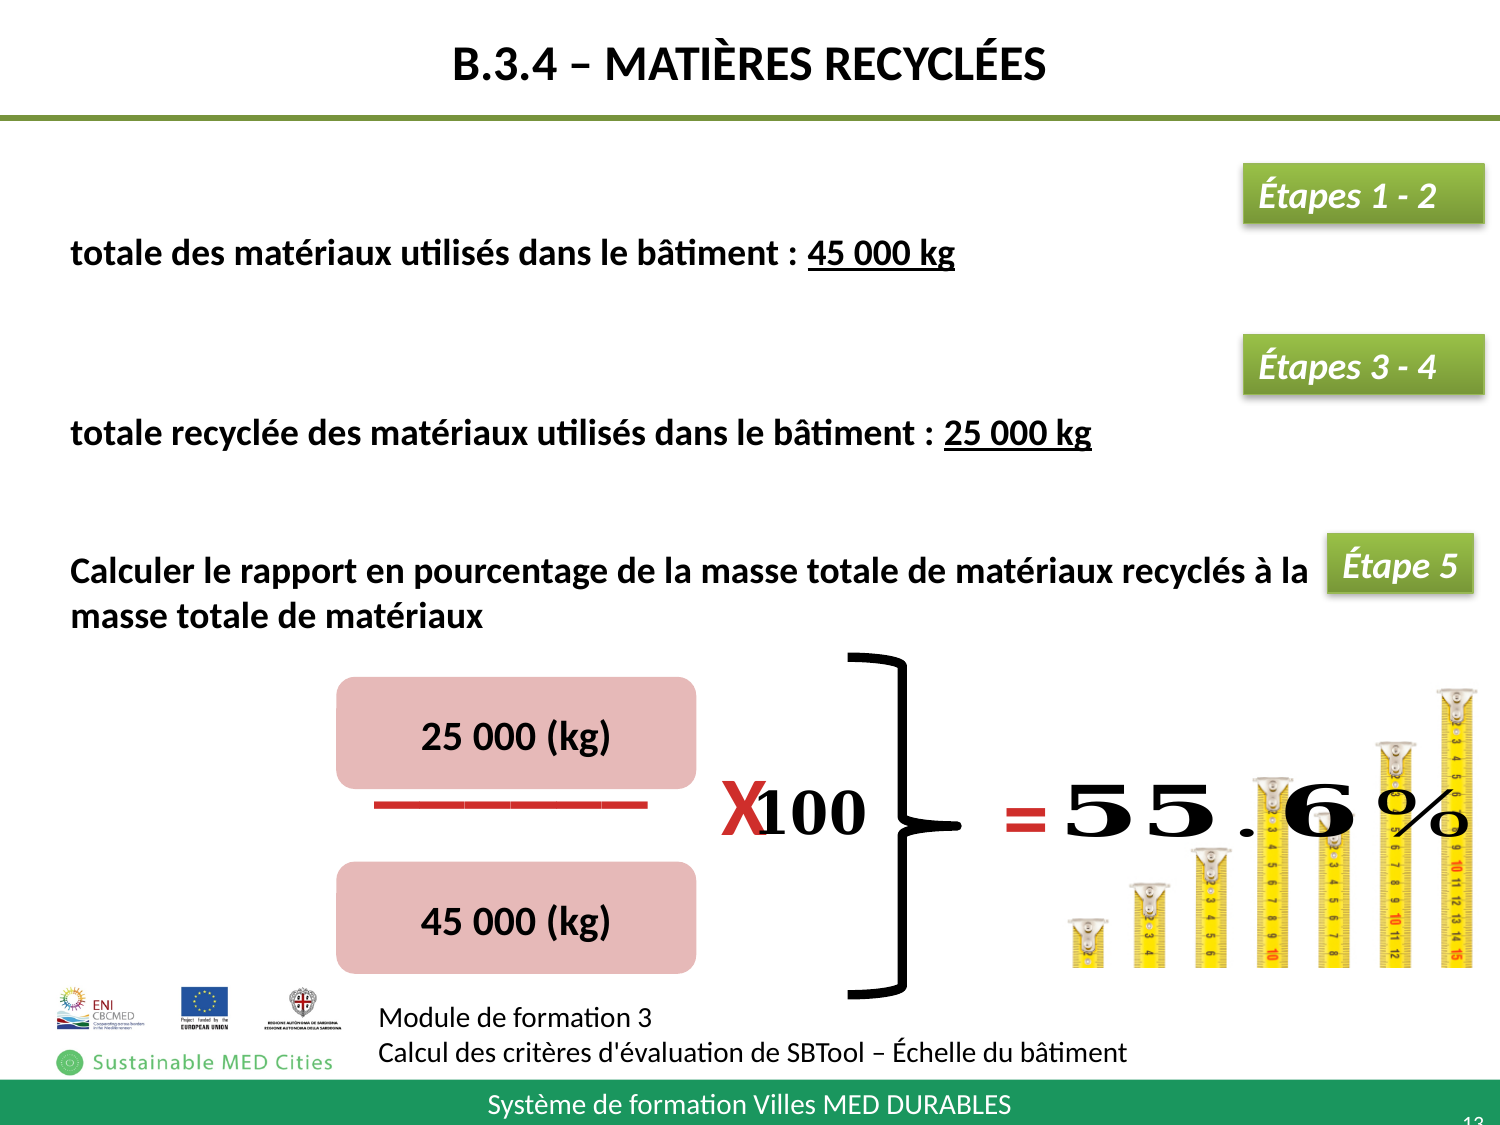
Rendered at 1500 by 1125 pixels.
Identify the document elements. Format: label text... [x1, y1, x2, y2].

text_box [0, 972, 1500, 1125]
text_box ______ [359, 697, 664, 823]
text_box Étapes 1 - 2 [1243, 163, 1485, 224]
text_box totale recyclée des matériaux utilisés dans le bâtiment : 25 000 kg [55, 400, 1406, 509]
text_box Étapes 3 - 4 [1243, 334, 1485, 395]
text_box X [706, 745, 782, 860]
text_box totale des matériaux utilisés dans le bâtiment : 45 000 kg [55, 220, 1406, 329]
text_box [847, 656, 958, 970]
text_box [1054, 680, 1489, 968]
text_box 25 000 (kg) [334, 674, 699, 792]
text_box Étape 5 [1327, 533, 1474, 594]
title B.3.4 – MATIÈRES RECYCLÉES [0, 0, 1500, 121]
text_box 45 000 (kg) [334, 859, 699, 970]
text_box = [988, 750, 1049, 876]
text_box Calculer le rapport en pourcentage de la masse totale de matériaux recyclés à la masse totale de matériaux [55, 538, 1327, 644]
